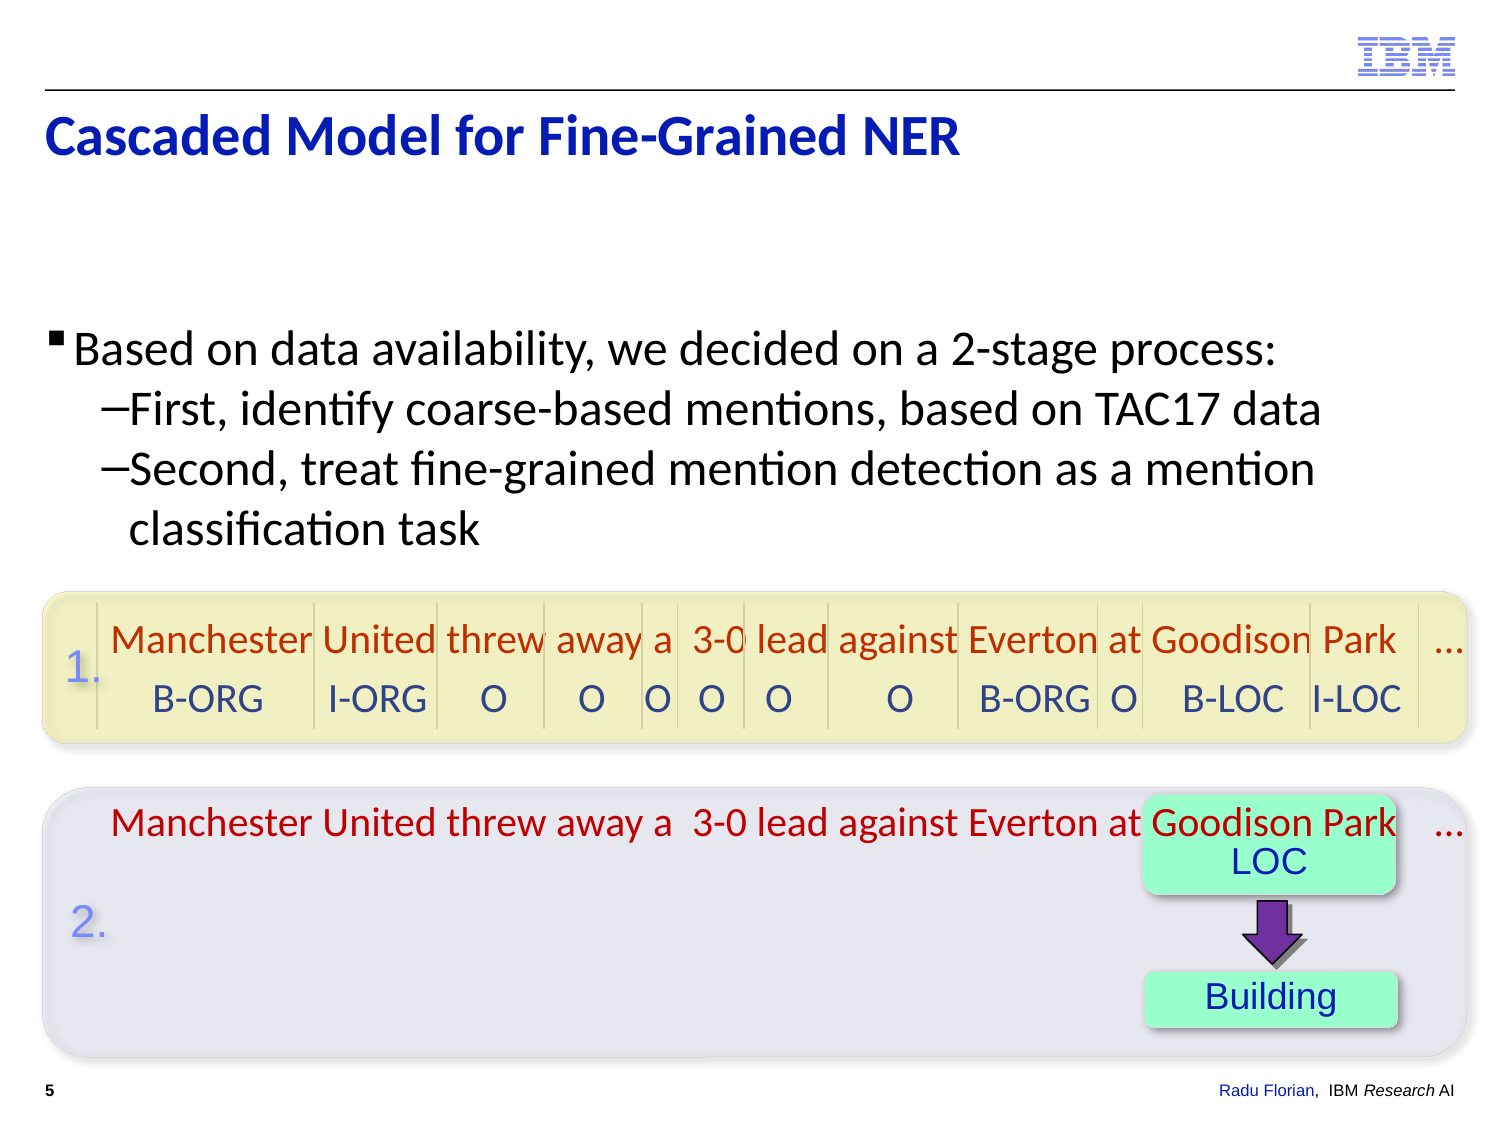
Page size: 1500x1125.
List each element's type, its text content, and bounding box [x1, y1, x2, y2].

slide_number 5 [29, 1072, 91, 1103]
text_box Manchester United threw away a 3-0 lead against Everton at Goodison Park … [95, 787, 1480, 853]
list Based on data availability, we decided on a 2-stage process: First, identify coarse-based mentions, based on TAC17 data Second, treat fine-grained mention detection as a mention classification task [29, 307, 1455, 573]
text_box LOC [1142, 853, 1396, 895]
text_box 2. [42, 787, 1468, 1058]
text_box 1. [42, 591, 1468, 744]
text_box Building [1144, 971, 1398, 1028]
text_box [1242, 900, 1303, 965]
picture [1358, 37, 1455, 76]
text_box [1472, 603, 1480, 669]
title Cascaded Model for Fine-Grained NER [29, 97, 1455, 203]
